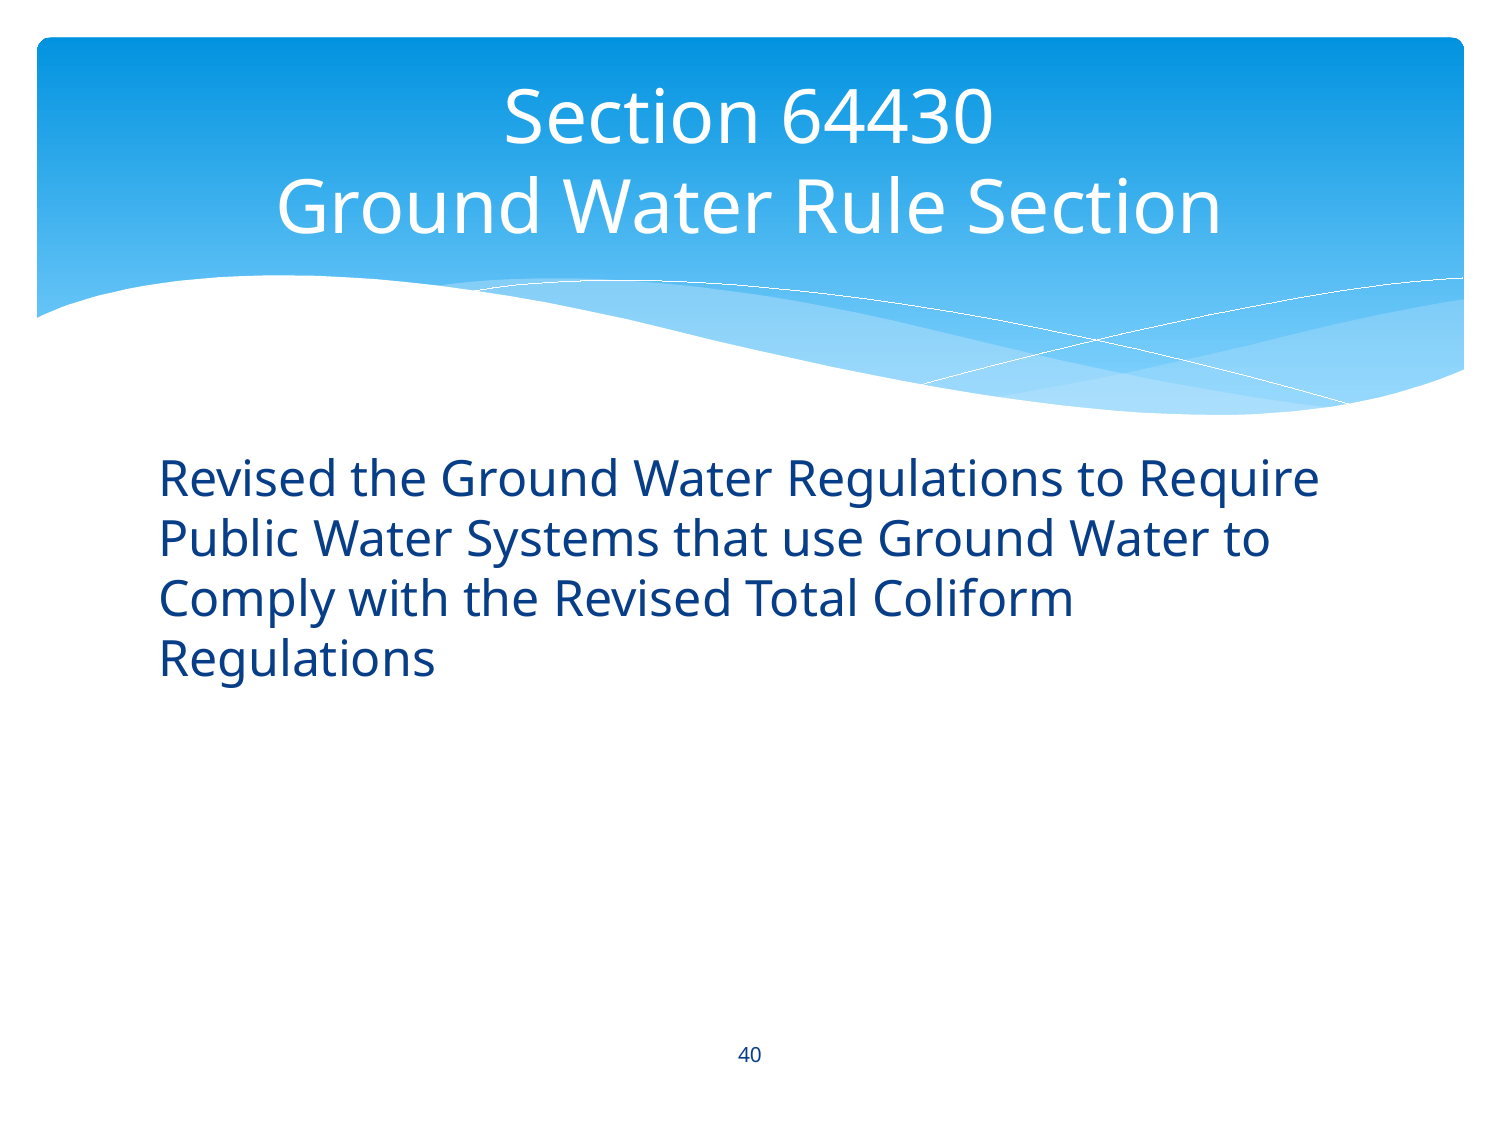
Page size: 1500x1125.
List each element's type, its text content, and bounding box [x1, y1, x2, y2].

title Section 64430 Ground Water Rule Section [75, 55, 1425, 261]
list Revised the Ground Water Regulations to Require Public Water Systems that use Ground Water to Comply with the Revised Total Coliform Regulations [143, 438, 1359, 1005]
slide_number 40 [654, 1025, 846, 1086]
